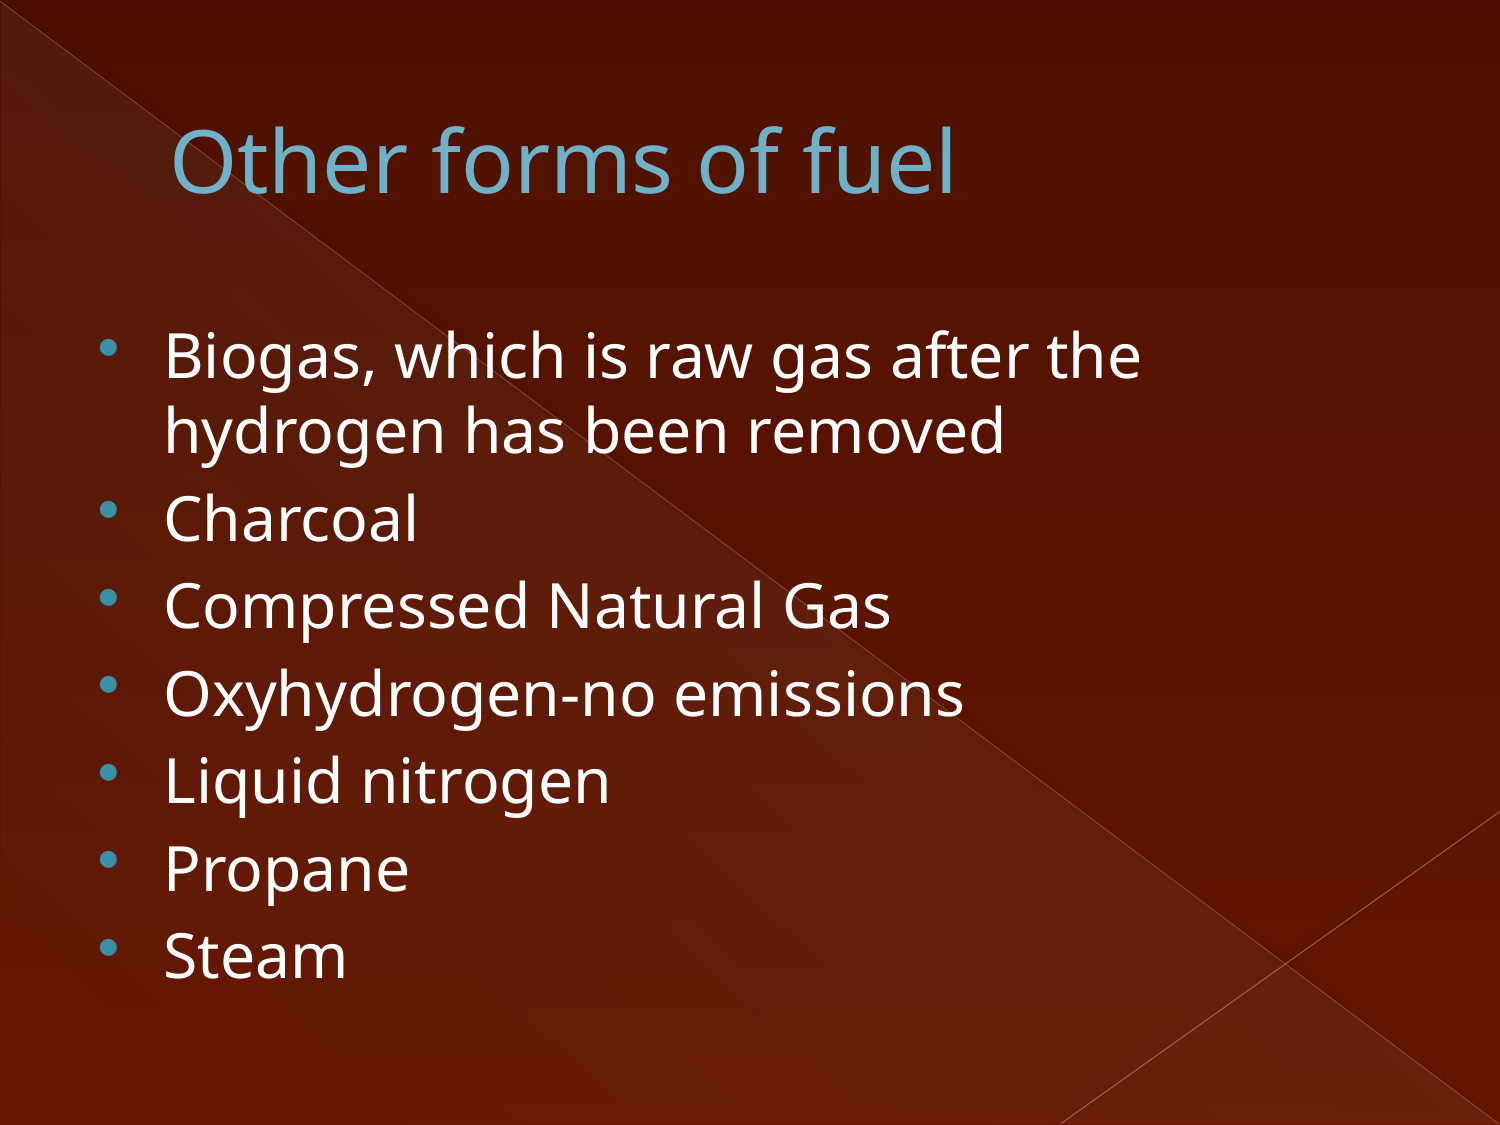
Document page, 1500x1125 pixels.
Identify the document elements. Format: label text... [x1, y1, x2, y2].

title Other forms of fuel [75, 43, 1425, 274]
list Biogas, which is raw gas after the hydrogen has been removed Charcoal Compressed Natural Gas Oxyhydrogen-no emissions Liquid nitrogen Propane Steam [75, 308, 1425, 1059]
